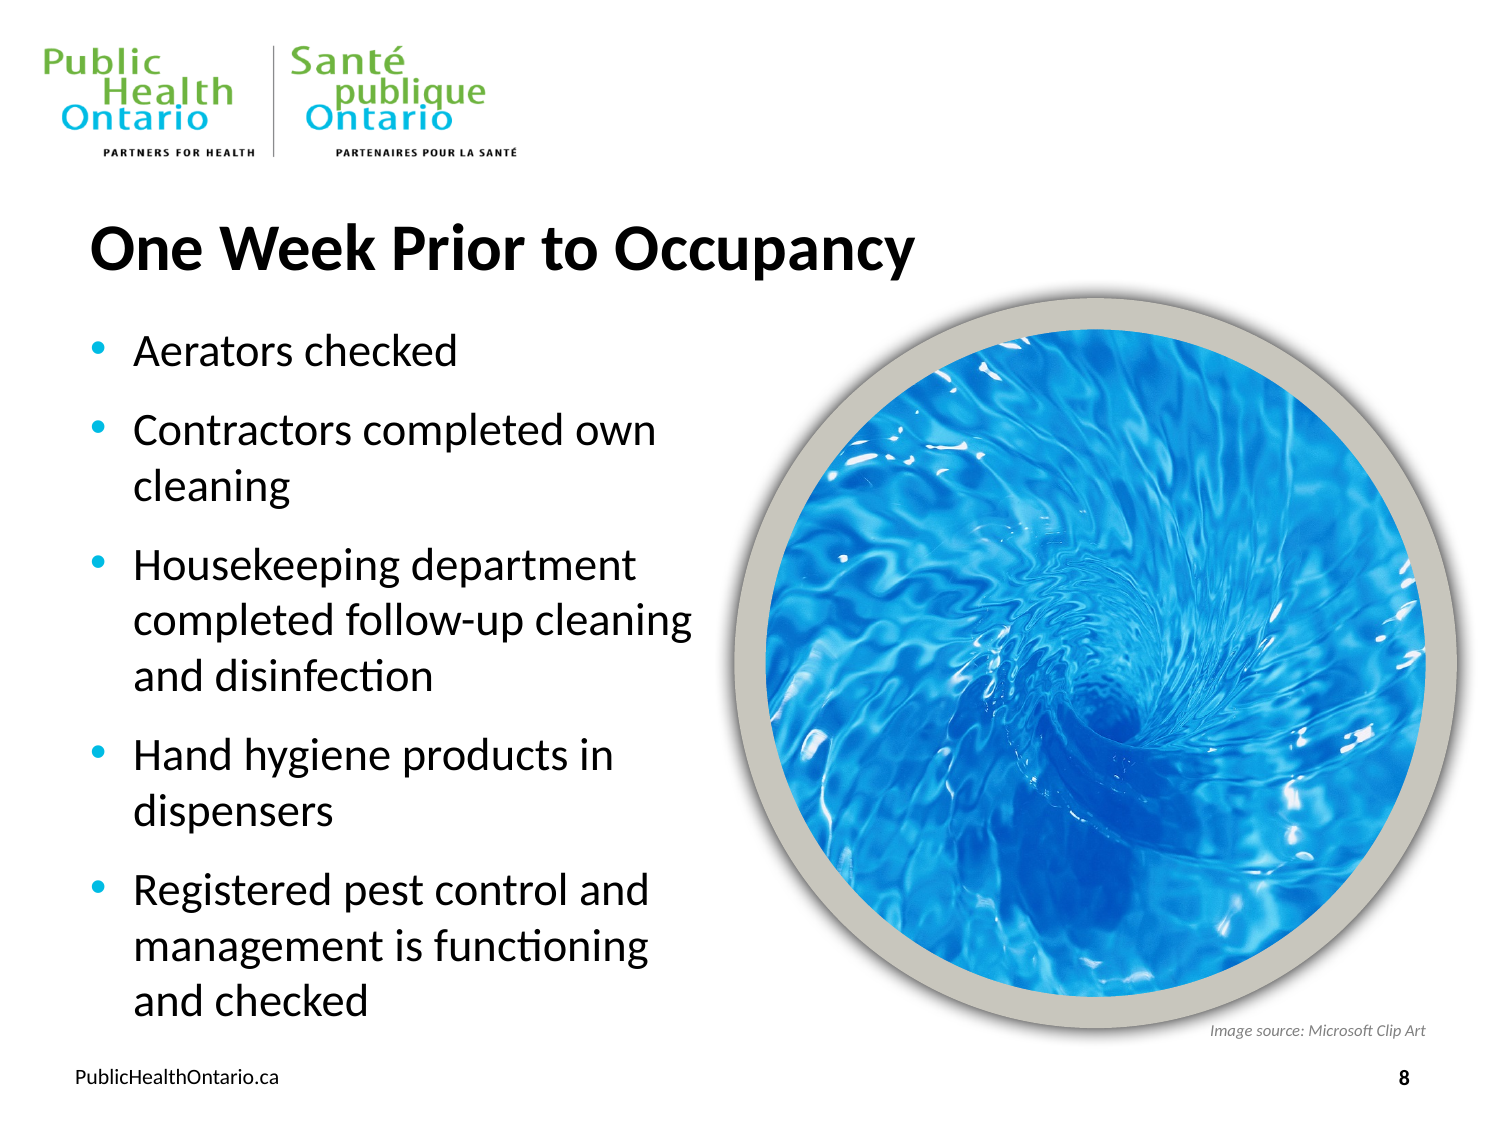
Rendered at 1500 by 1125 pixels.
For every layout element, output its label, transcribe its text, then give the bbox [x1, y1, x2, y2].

picture [749, 313, 1442, 1013]
list Aerators checked Contractors completed own cleaning Housekeeping department completed follow-up cleaning and disinfection Hand hygiene products in dispensers Registered pest control and management is functioning and checked [75, 312, 738, 1038]
slide_number 8 [1287, 1057, 1425, 1096]
title One Week Prior to Occupancy [75, 187, 1425, 300]
text_box Image source: Microsoft Clip Art [1191, 1018, 1442, 1048]
picture [37, 37, 525, 165]
